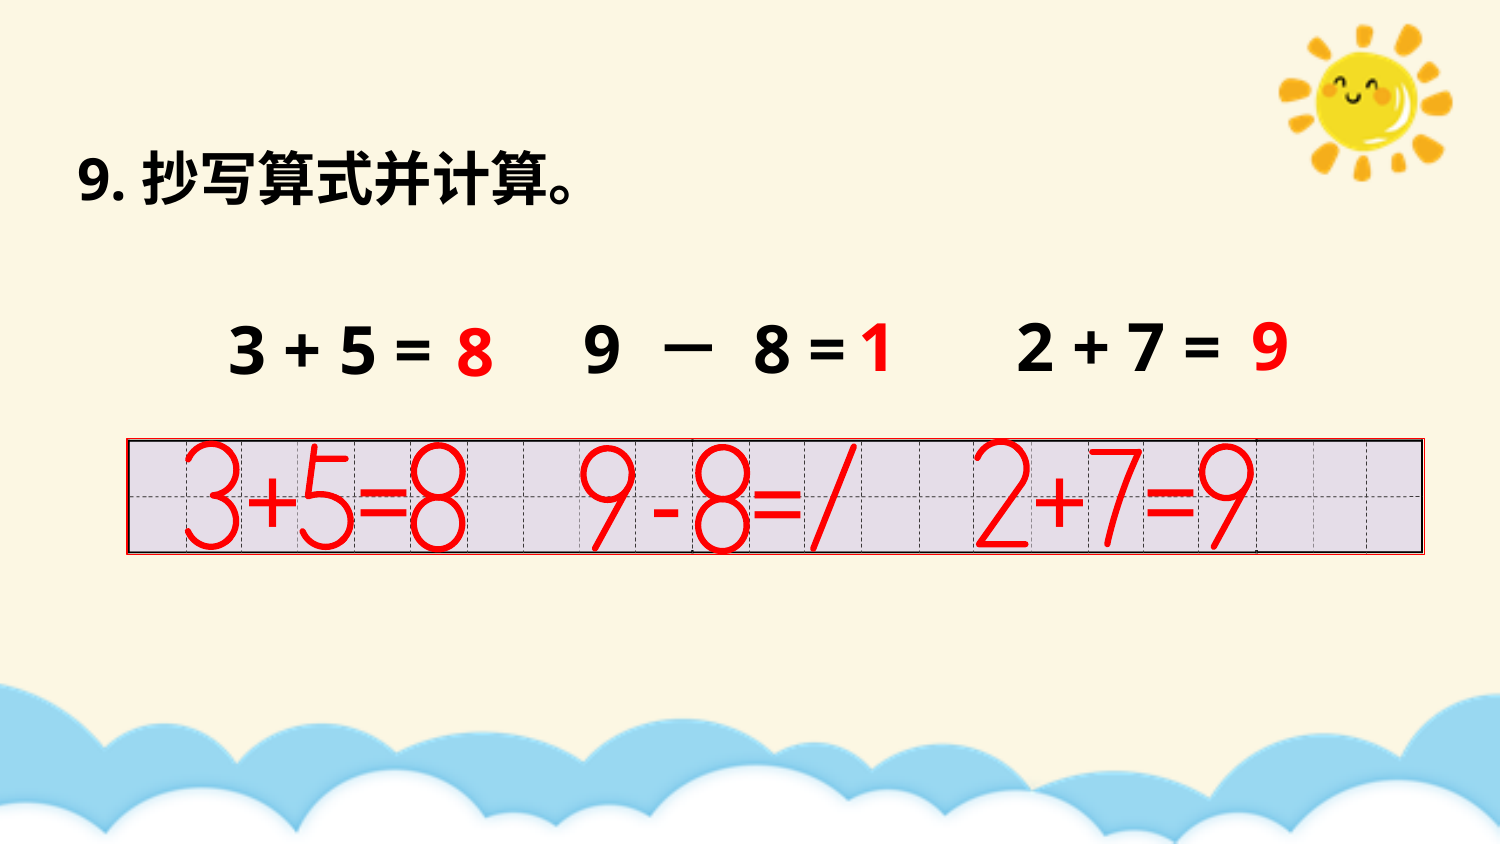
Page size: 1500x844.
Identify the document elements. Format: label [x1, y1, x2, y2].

text_box [583, 432, 855, 570]
text_box [975, 430, 1251, 568]
text_box [185, 431, 465, 568]
picture [0, 0, 1500, 844]
